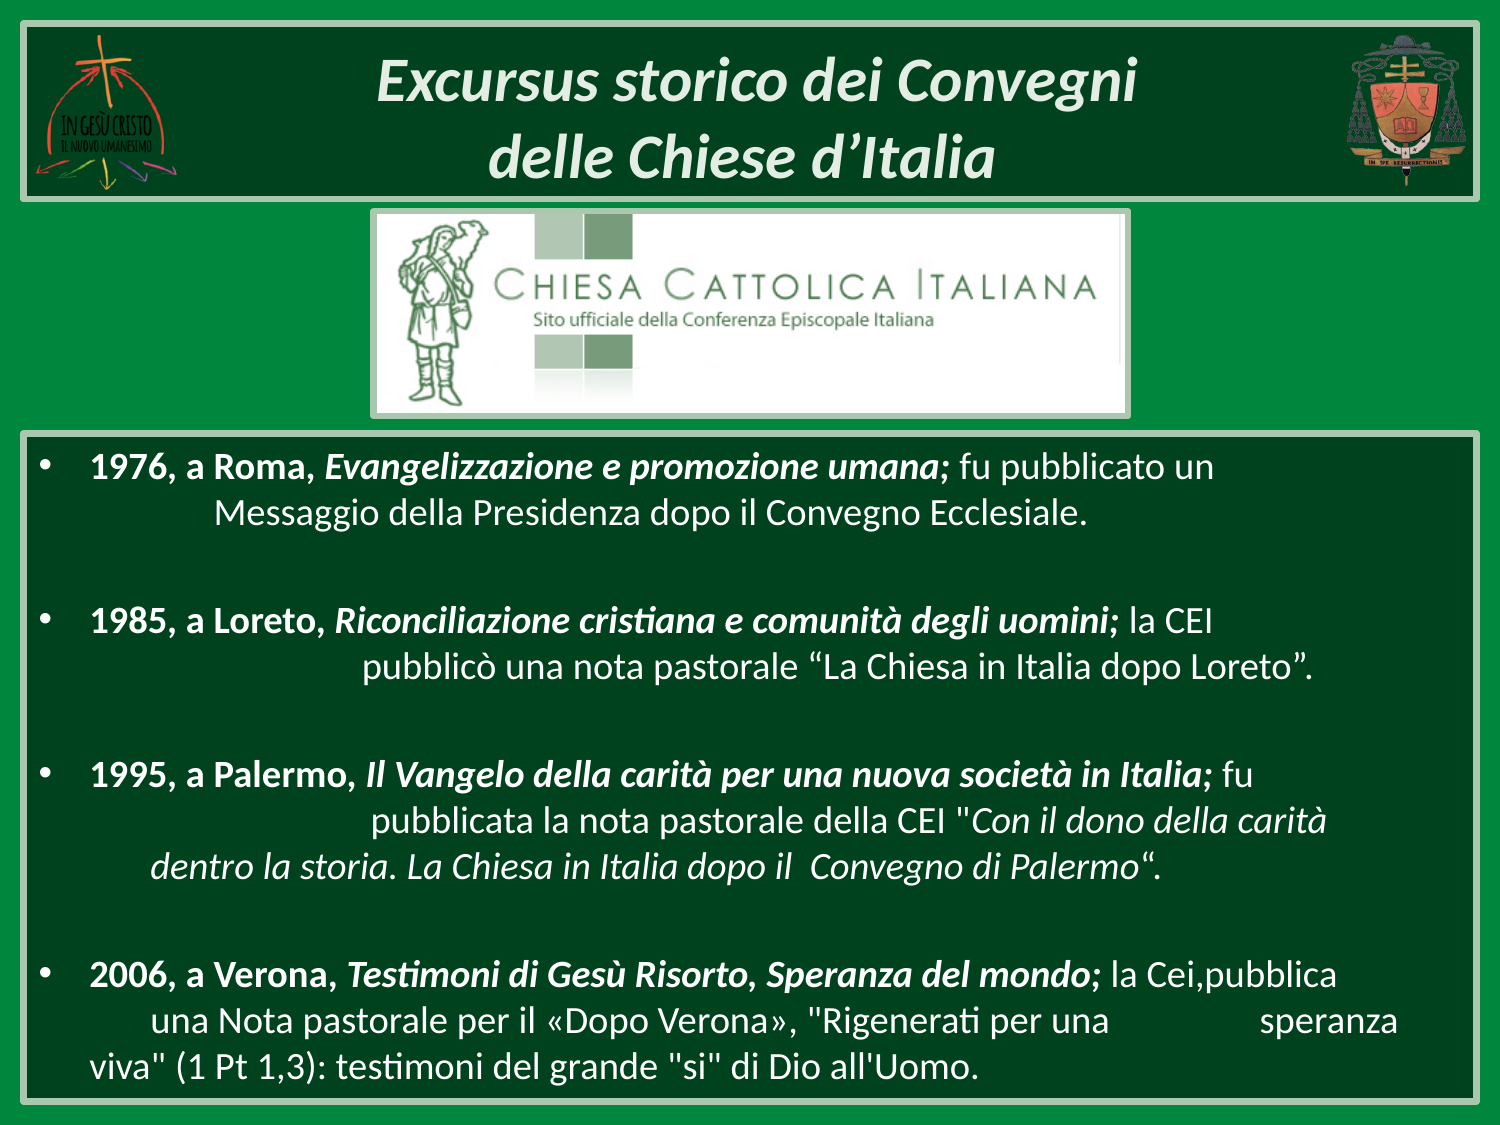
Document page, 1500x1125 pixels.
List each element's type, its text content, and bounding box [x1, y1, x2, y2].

picture [1347, 34, 1467, 186]
picture [34, 34, 178, 191]
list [376, 214, 1126, 414]
title Excursus storico dei Convegni delle Chiese d’Italia [23, 23, 1477, 200]
list 1976, a Roma, Evangelizzazione e promozione umana; fu pubblicato un Messaggio della Presidenza dopo il Convegno Ecclesiale. 1985, a Loreto, Riconciliazione cristiana e comunità degli uomini; la CEI pubblicò una nota pastorale “La Chiesa in Italia dopo Loreto”. 1995, a Palermo, Il Vangelo della carità per una nuova società in Italia; fu pubblicata la nota pastorale della CEI "Con il dono della carità dentro la storia. La Chiesa in Italia dopo il Convegno di Palermo“. 2006, a Verona, Testimoni di Gesù Risorto, Speranza del mondo; la Cei,pubblica una Nota pastorale per il «Dopo Verona», "Rigenerati per una speranza viva" (1 Pt 1,3): testimoni del grande "si" di Dio all'Uomo. [23, 433, 1477, 1102]
